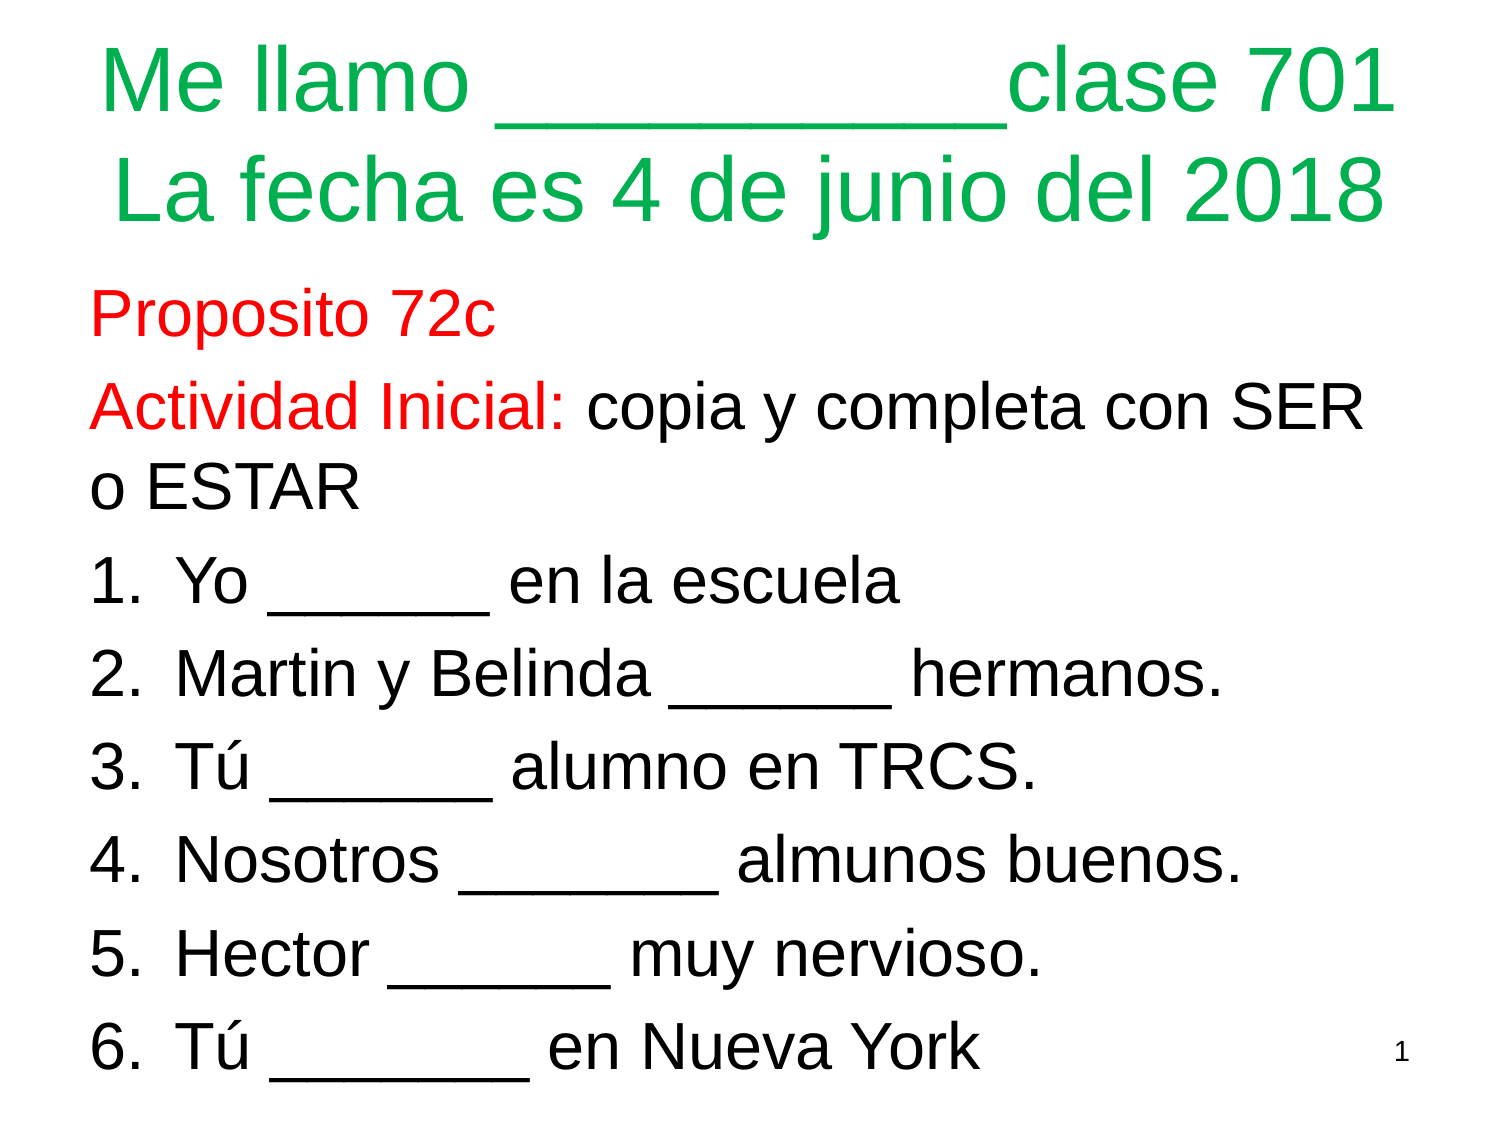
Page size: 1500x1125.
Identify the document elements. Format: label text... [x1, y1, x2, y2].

text_box Proposito 72c Actividad Inicial: copia y completa con SER o ESTAR Yo ______ en la escuela Martin y Belinda ______ hermanos. Tú ______ alumno en TRCS. Nosotros _______ almunos buenos. Hector ______ muy nervioso. Tú _______ en Nueva York [74, 262, 1425, 1005]
text_box Me llamo __________clase 701 La fecha es 4 de junio del 2018 [74, 12, 1425, 200]
slide_number 1 [1074, 1024, 1425, 1103]
